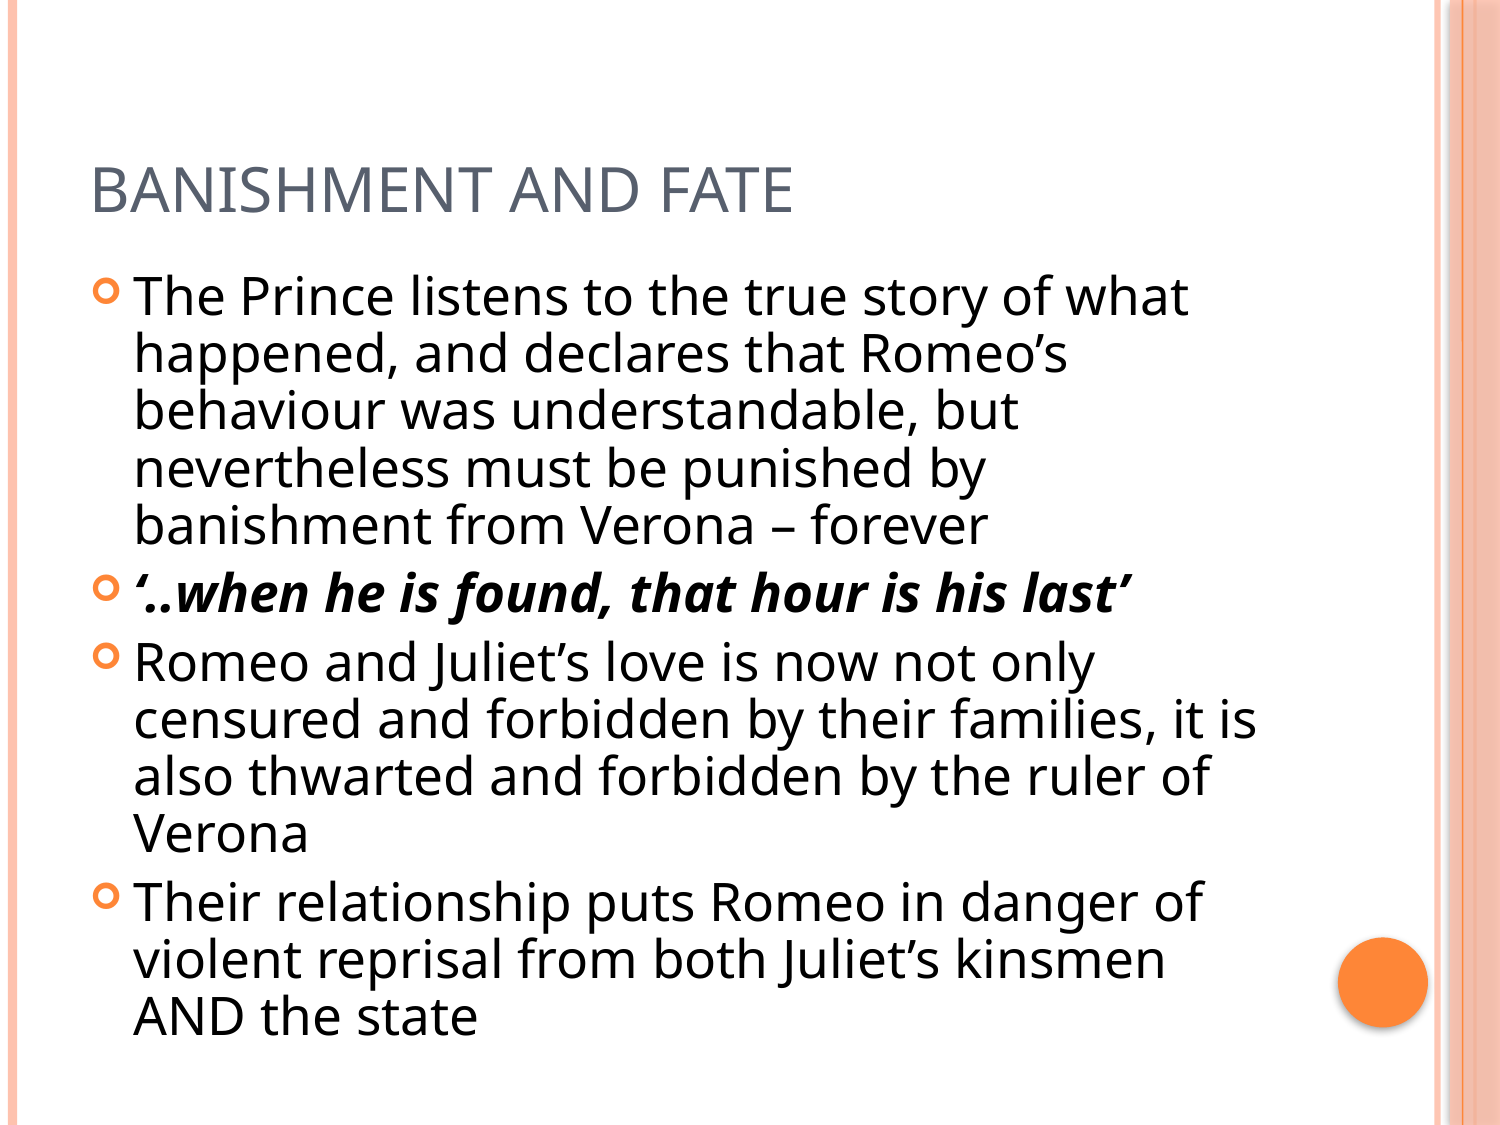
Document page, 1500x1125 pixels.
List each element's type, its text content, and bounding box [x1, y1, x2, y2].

list The Prince listens to the true story of what happened, and declares that Romeo’s behaviour was understandable, but nevertheless must be punished by banishment from Verona – forever ‘..when he is found, that hour is his last’ Romeo and Juliet’s love is now not only censured and forbidden by their families, it is also thwarted and forbidden by the ruler of Verona Their relationship puts Romeo in danger of violent reprisal from both Juliet’s kinsmen AND the state [75, 262, 1300, 1062]
title Banishment and Fate [75, 45, 1300, 233]
